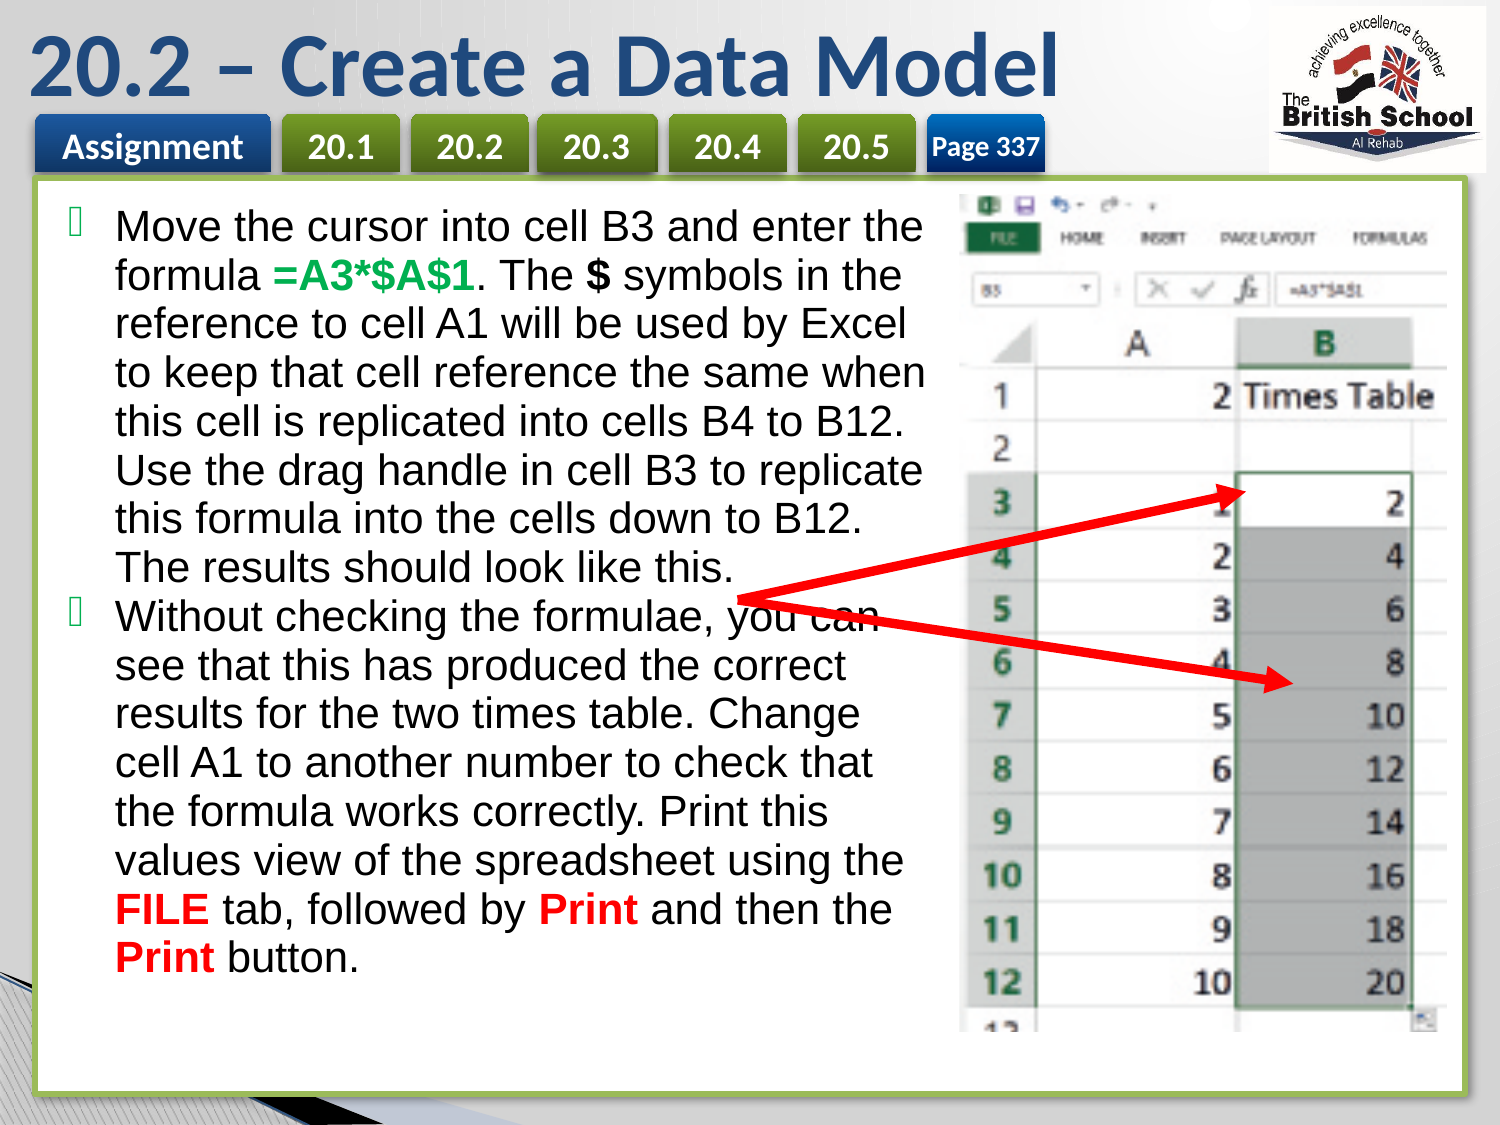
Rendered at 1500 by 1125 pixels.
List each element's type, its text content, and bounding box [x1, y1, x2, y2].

text_box Page 337 [927, 113, 1046, 173]
picture [1269, 6, 1487, 173]
text_box 20.3 [537, 113, 656, 173]
picture [959, 193, 1448, 1032]
picture [281, 1114, 303, 1125]
title 20.2 – Create a Data Model [14, 6, 1270, 114]
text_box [737, 491, 1247, 599]
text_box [737, 599, 1294, 684]
table_header Move the cursor into cell B3 and enter the formula =A3*$A$1. The $ symbols in the reference to cell A1 will be used by Excel to keep that cell reference the same when this cell is replicated into cells B4 to B12. Use the drag handle in cell B3 to replicate this formula into the cells down to B12. The results should look like this. Without checking the formulae, you can see that this has produced the correct results for the two times table. Change cell A1 to another number to check that the formula works correctly. Print this values view of the spreadsheet using the FILE tab, followed by Print and then the Print button. [53, 194, 951, 990]
